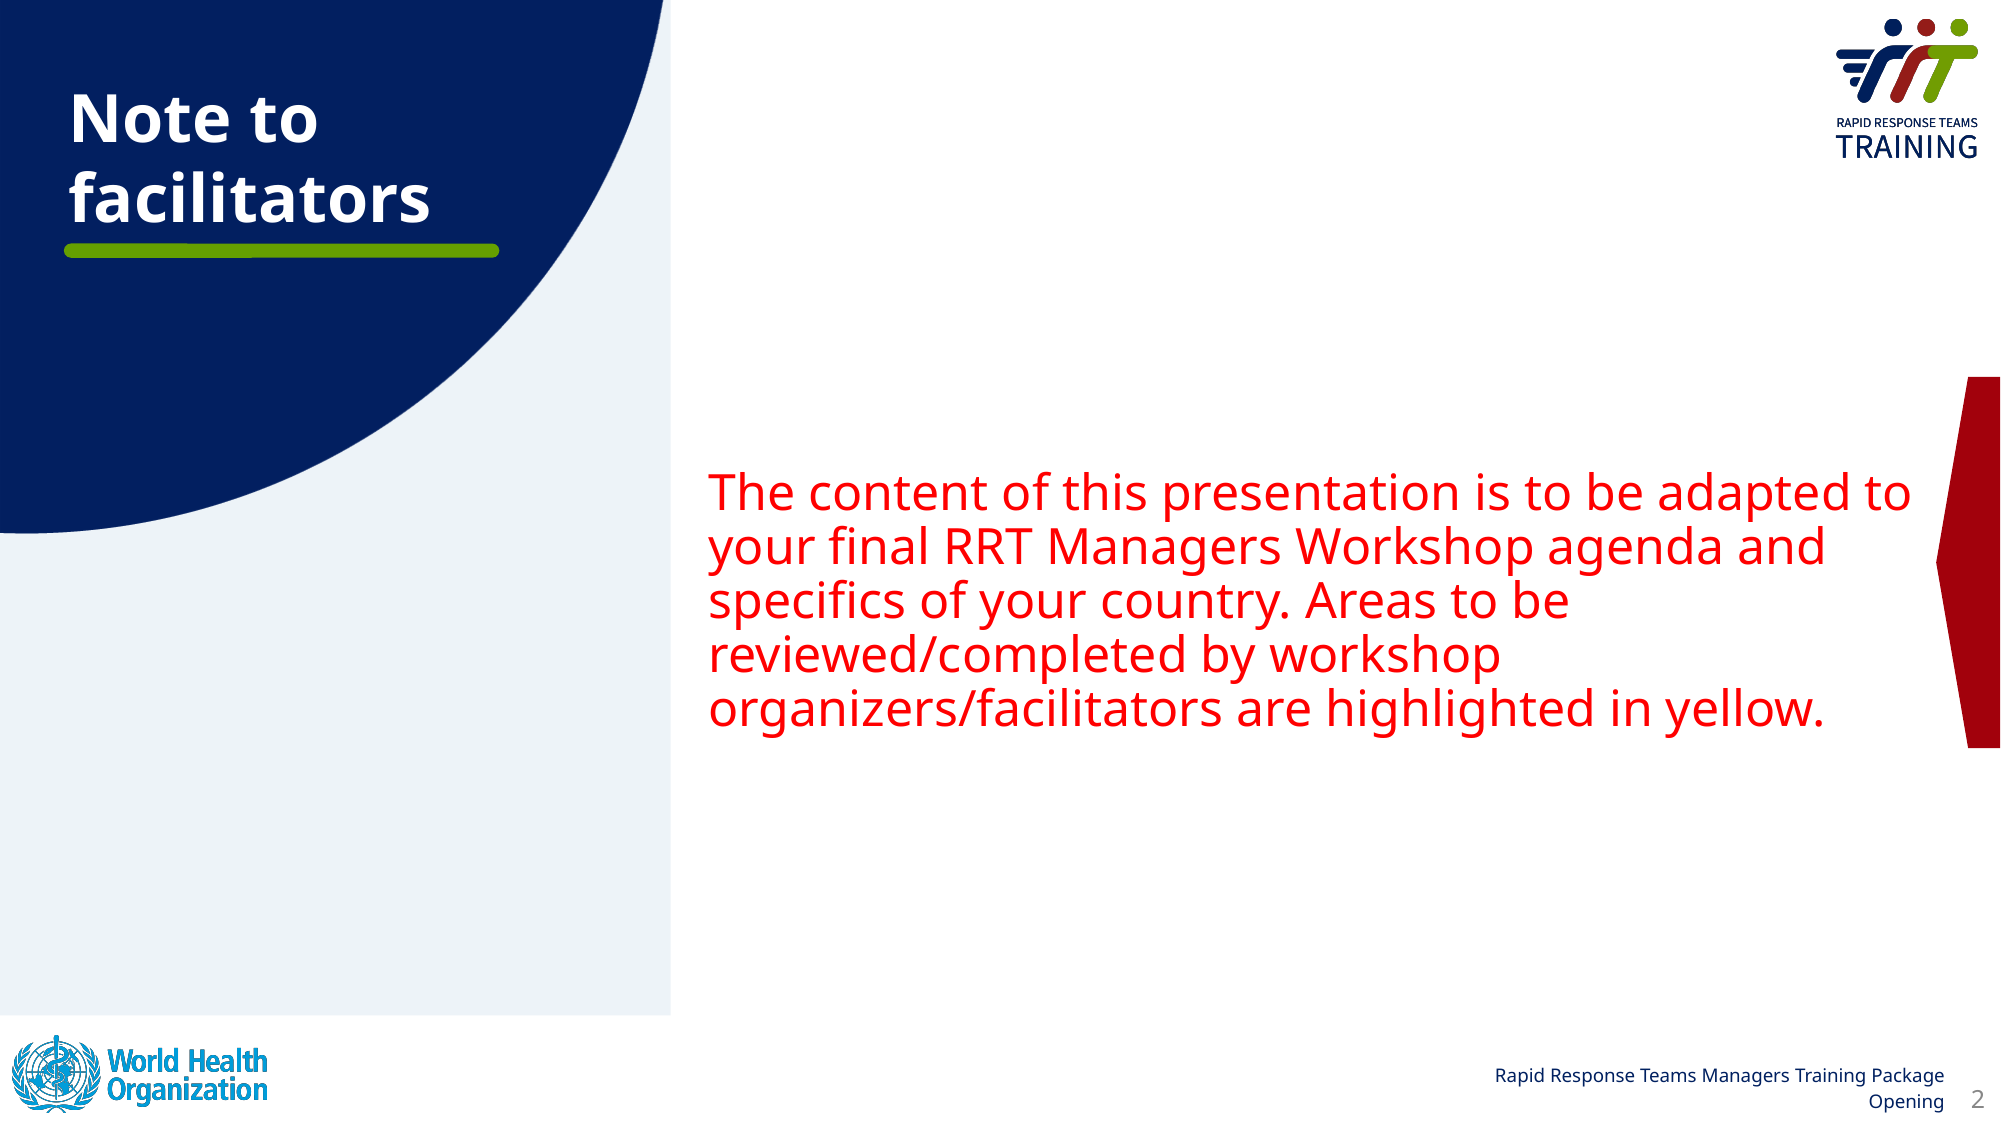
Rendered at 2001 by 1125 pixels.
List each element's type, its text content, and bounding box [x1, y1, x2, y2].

list The content of this presentation is to be adapted to your final RRT Managers Workshop agenda and specifics of your country. Areas to be reviewed/completed by workshop organizers/facilitators are highlighted in yellow. [700, 332, 1937, 1049]
picture [1835, 19, 1978, 167]
picture [36, 1088, 78, 1105]
picture [34, 1054, 43, 1078]
picture [22, 1062, 26, 1077]
text_box Note to facilitators [60, 68, 609, 244]
picture [40, 1062, 47, 1070]
picture [12, 1035, 54, 1068]
picture [0, 0, 670, 538]
picture [30, 1083, 37, 1091]
picture [46, 1056, 54, 1062]
picture [12, 1083, 48, 1113]
text_box 2 [1557, 1076, 1993, 1121]
picture [71, 1053, 90, 1091]
picture [50, 1108, 62, 1113]
picture [24, 1054, 36, 1087]
picture [59, 1035, 267, 1113]
